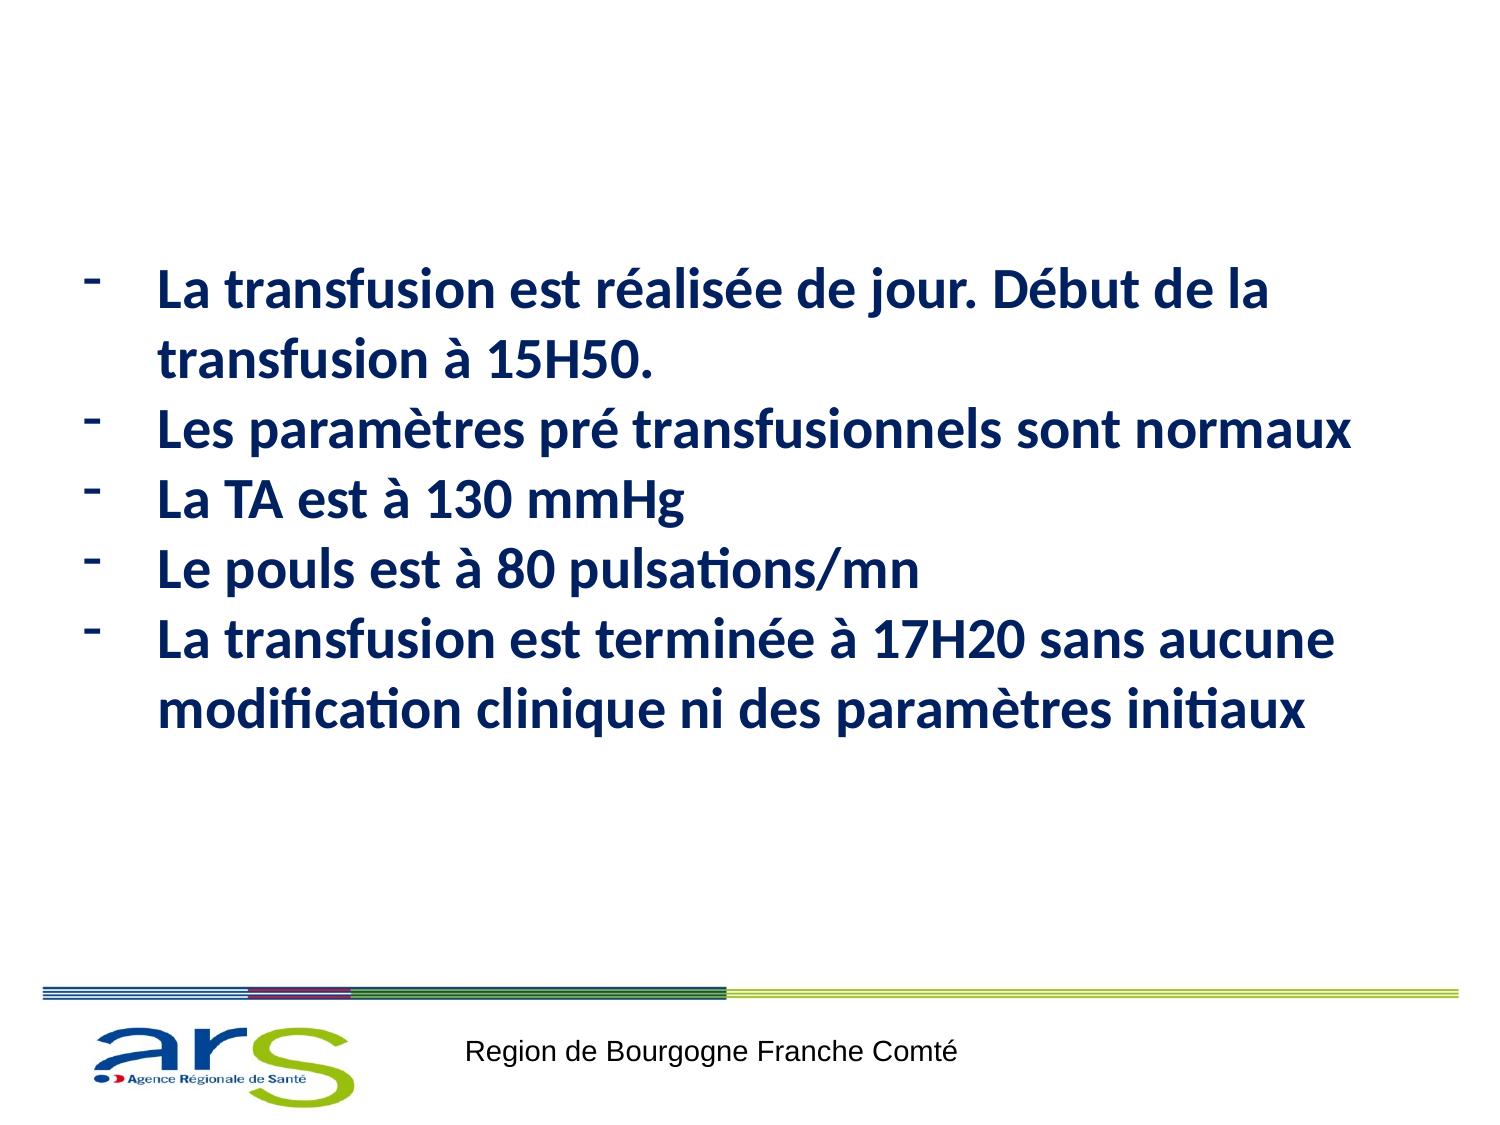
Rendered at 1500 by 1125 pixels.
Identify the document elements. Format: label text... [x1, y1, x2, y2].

picture [41, 958, 1459, 1125]
text_box La transfusion est réalisée de jour. Début de la transfusion à 15H50. Les paramètres pré transfusionnels sont normaux La TA est à 130 mmHg Le pouls est à 80 pulsations/mn La transfusion est terminée à 17H20 sans aucune modification clinique ni des paramètres initiaux [67, 172, 1462, 748]
